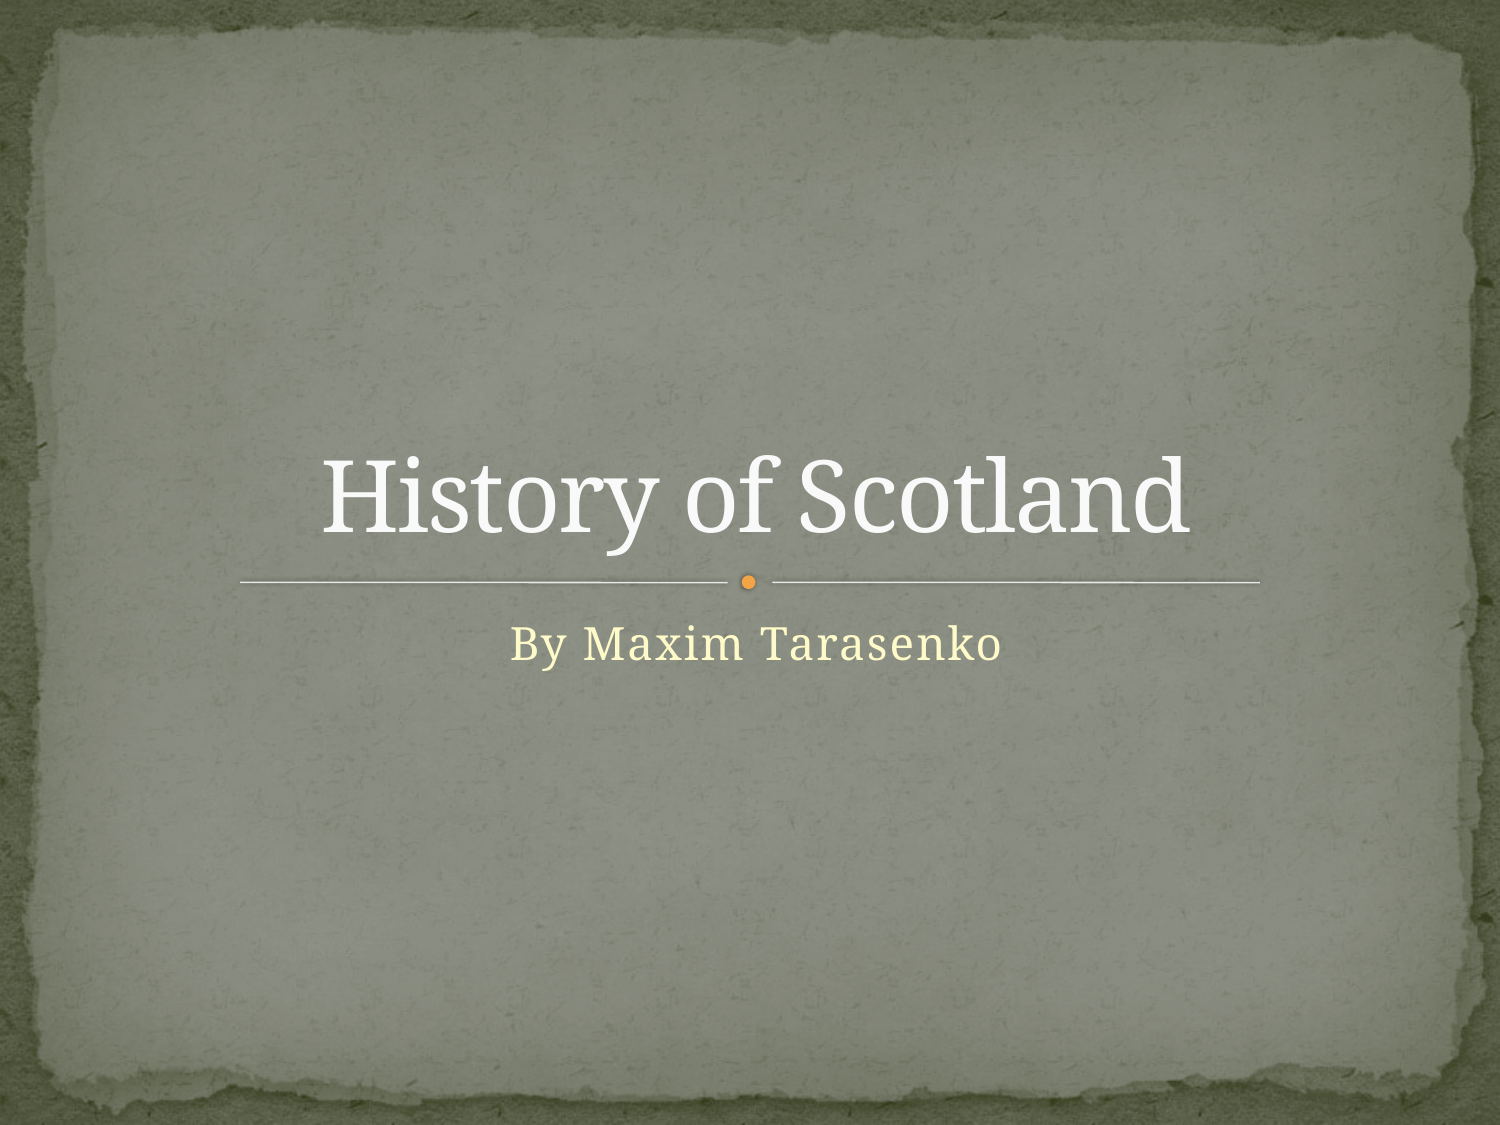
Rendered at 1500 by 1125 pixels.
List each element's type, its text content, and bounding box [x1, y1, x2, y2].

subtitle By Maxim Tarasenko [75, 606, 1438, 795]
title History of Scotland [74, 235, 1438, 561]
